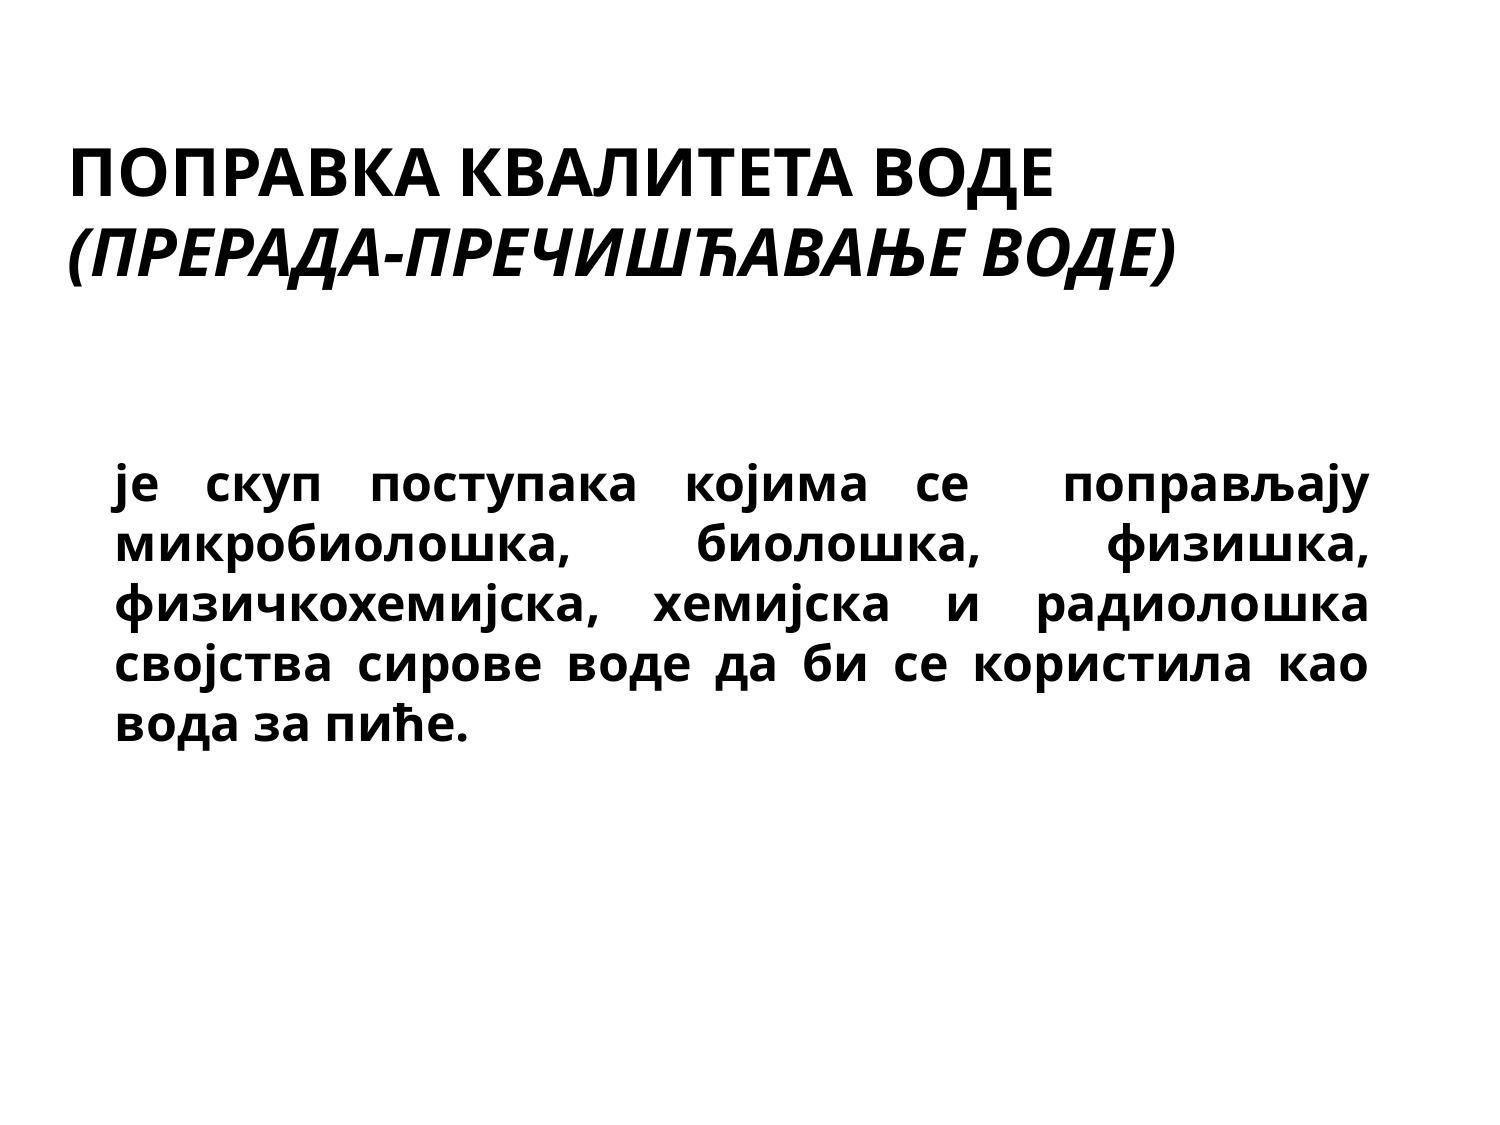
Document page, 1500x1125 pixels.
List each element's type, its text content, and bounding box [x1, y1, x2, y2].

text_box ПОПРАВКА КВАЛИТЕТА ВОДЕ (ПРЕРАДА-ПРЕЧИШЋАВАЊЕ ВОДЕ) [53, 122, 1350, 383]
text_box је скуп поступака којима се поправљају микробиолошка, биолошка, физишка, физичкохемијска, хемијска и радиолошка својства сирове воде да би се користила као вода за пиће. [100, 444, 1386, 759]
